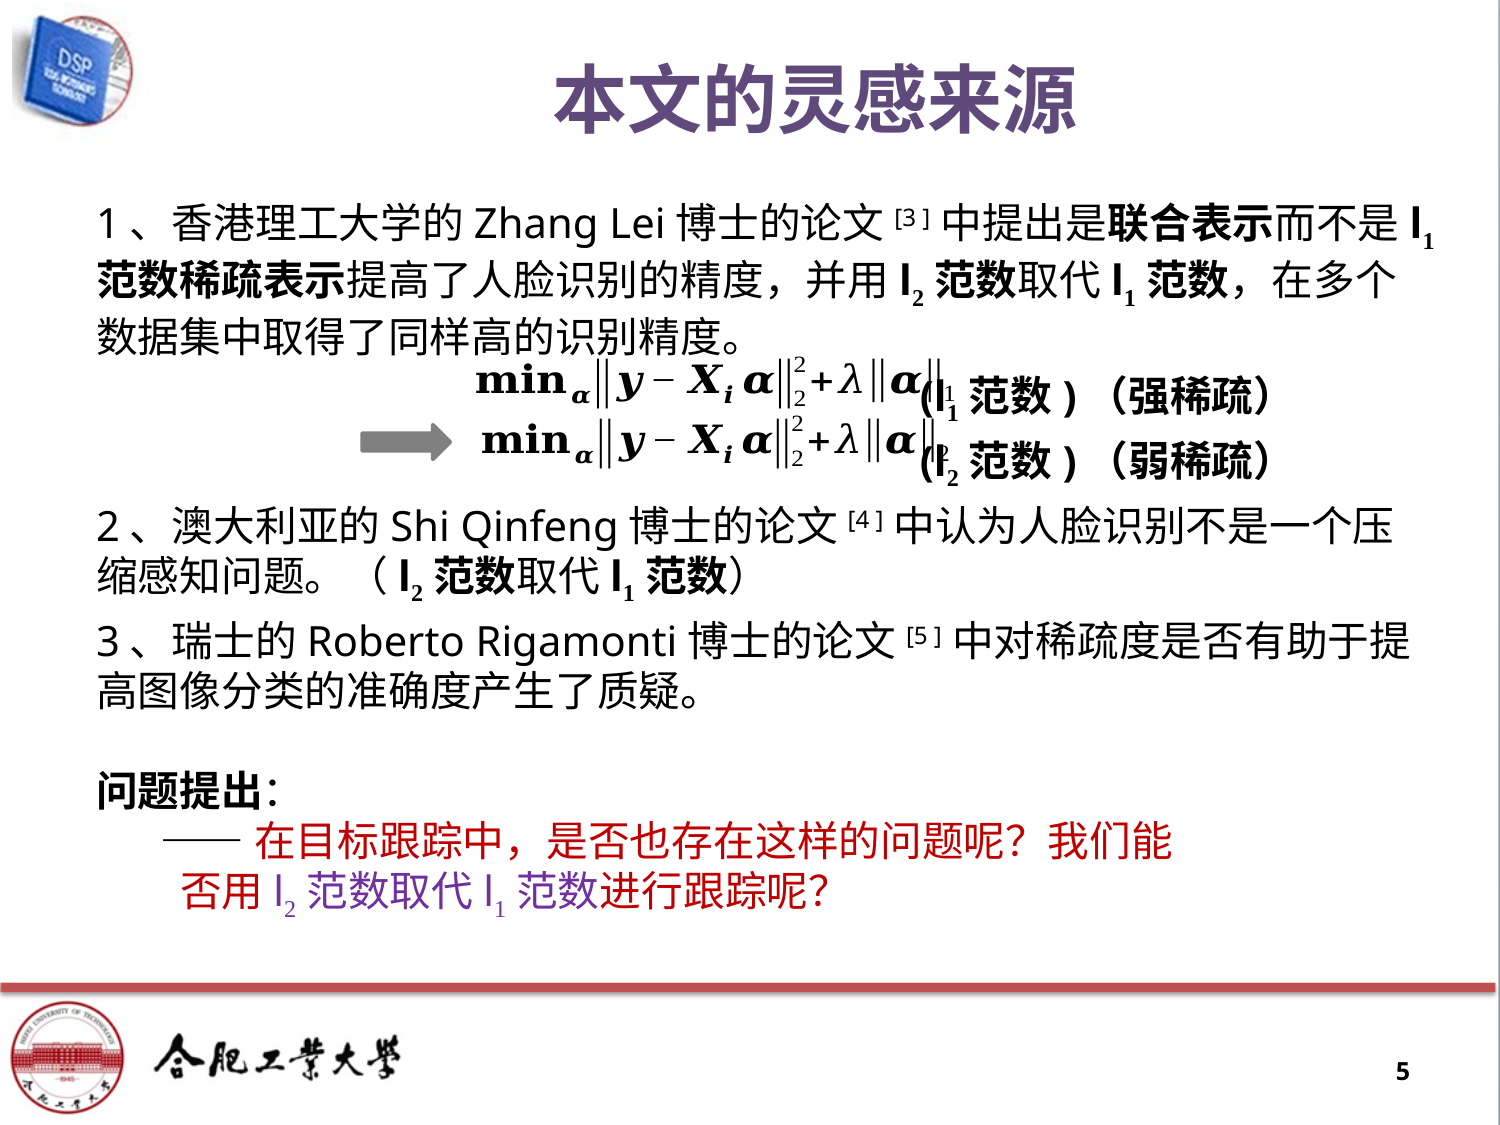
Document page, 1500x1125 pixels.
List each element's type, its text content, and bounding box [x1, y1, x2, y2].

text_box 本文的灵感来源 [537, 45, 1105, 150]
text_box 1、香港理工大学的Zhang Lei博士的论文[3 ]中提出是联合表示而不是l1范数稀疏表示提高了人脸识别的精度，并用l2范数取代l1范数，在多个数据集中取得了同样高的识别精度。 (l1范数)（强稀疏） (l2范数)（弱稀疏） 2、澳大利亚的Shi Qinfeng博士的论文[4 ]中认为人脸识别不是一个压缩感知问题。（l2范数取代l1范数） 3、瑞士的Roberto Rigamonti博士的论文[5 ]中对稀疏度是否有助于提高图像分类的准确度产生了质疑。 问题提出： ——在目标跟踪中，是否也存在这样的问题呢？我们能 否用l2范数取代l1范数进行跟踪呢？ [81, 189, 1450, 975]
slide_number 5 [1074, 1042, 1425, 1103]
text_box [360, 423, 453, 462]
picture [0, 0, 1500, 1125]
